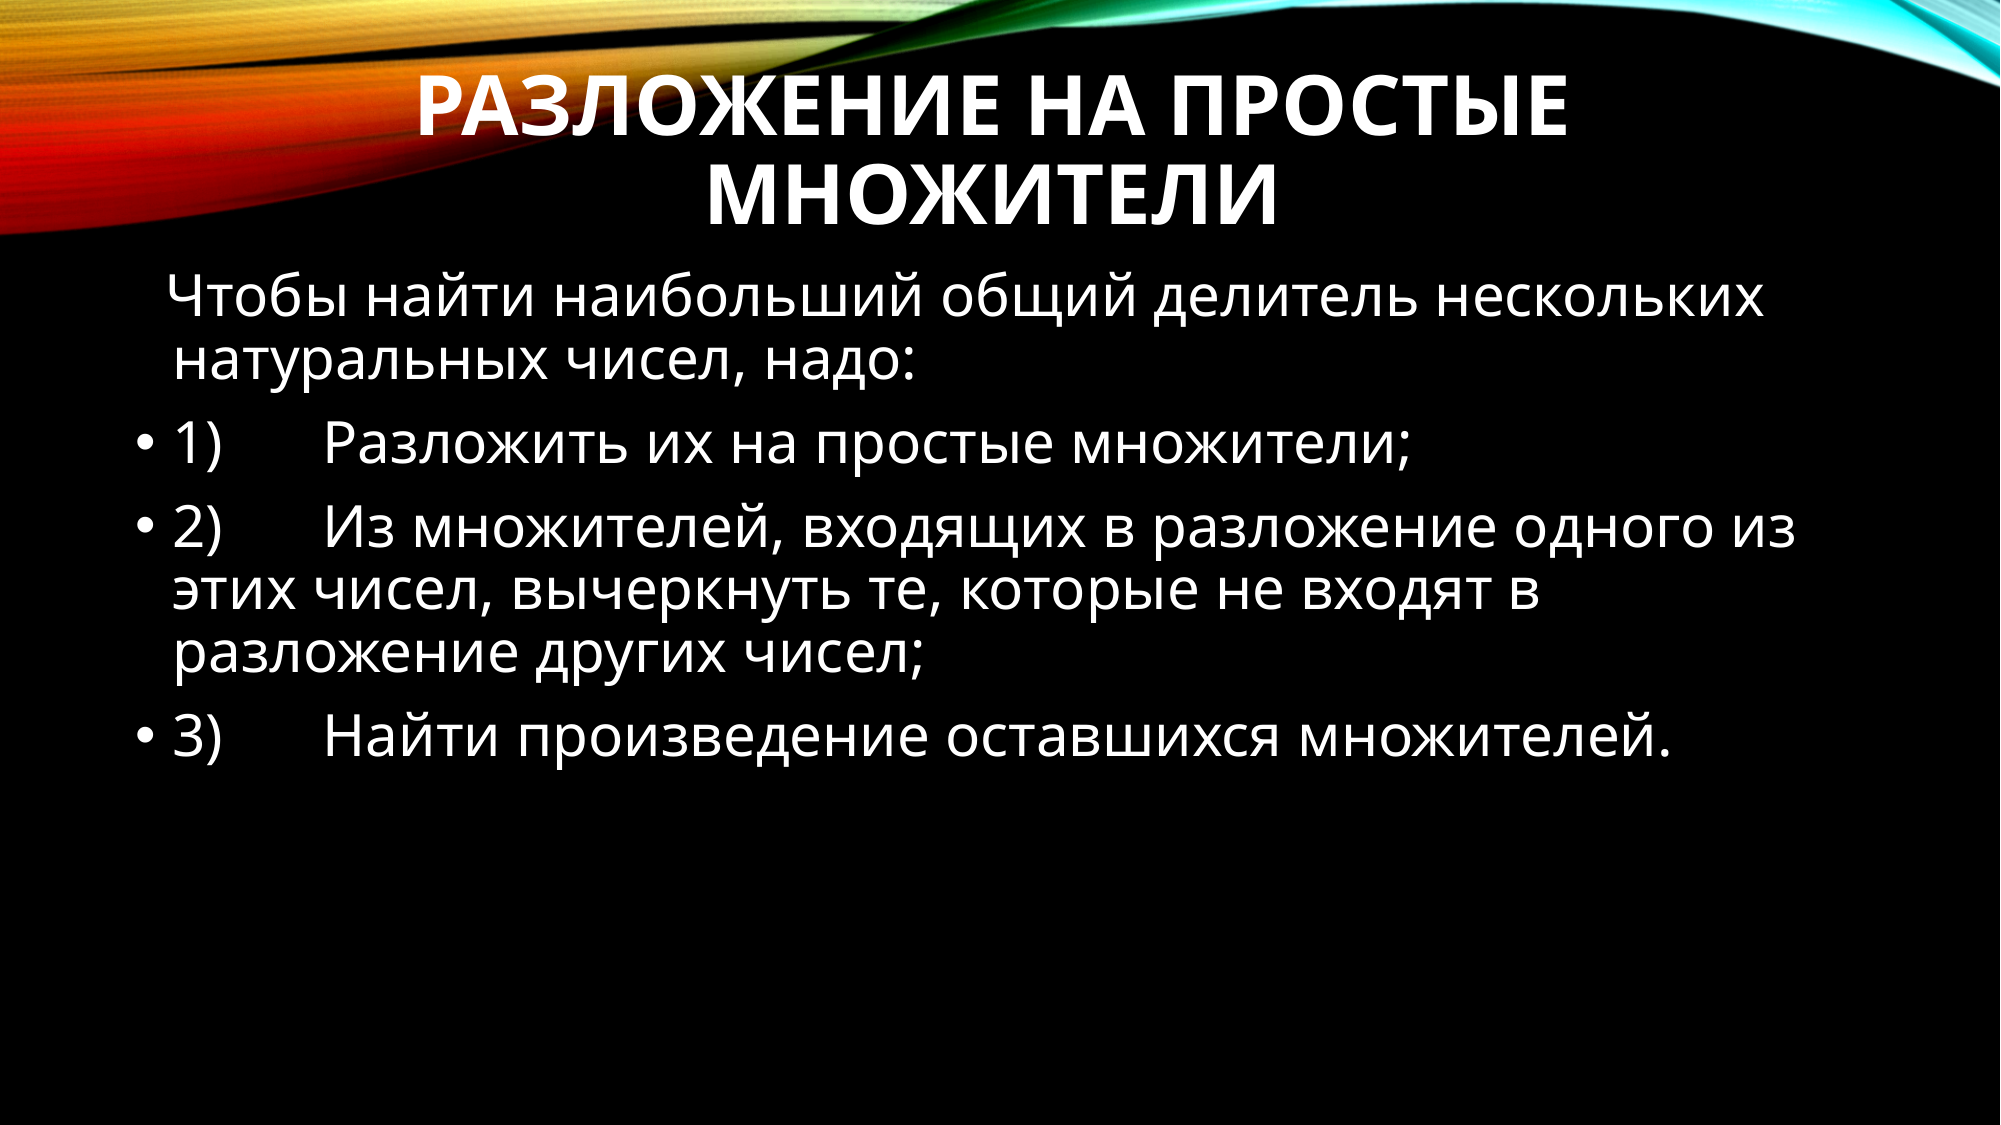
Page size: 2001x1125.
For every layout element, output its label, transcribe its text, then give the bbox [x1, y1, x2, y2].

list Чтобы найти наибольший общий делитель нескольких натуральных чисел, надо: 1) Разложить их на простые множители; 2) Из множителей, входящих в разложение одного из этих чисел, вычеркнуть те, которые не входят в разложение других чисел; 3) Найти произведение оставшихся множителей. [120, 259, 1896, 999]
title Разложение на простые множители [112, 47, 1873, 260]
picture [0, 0, 2000, 237]
